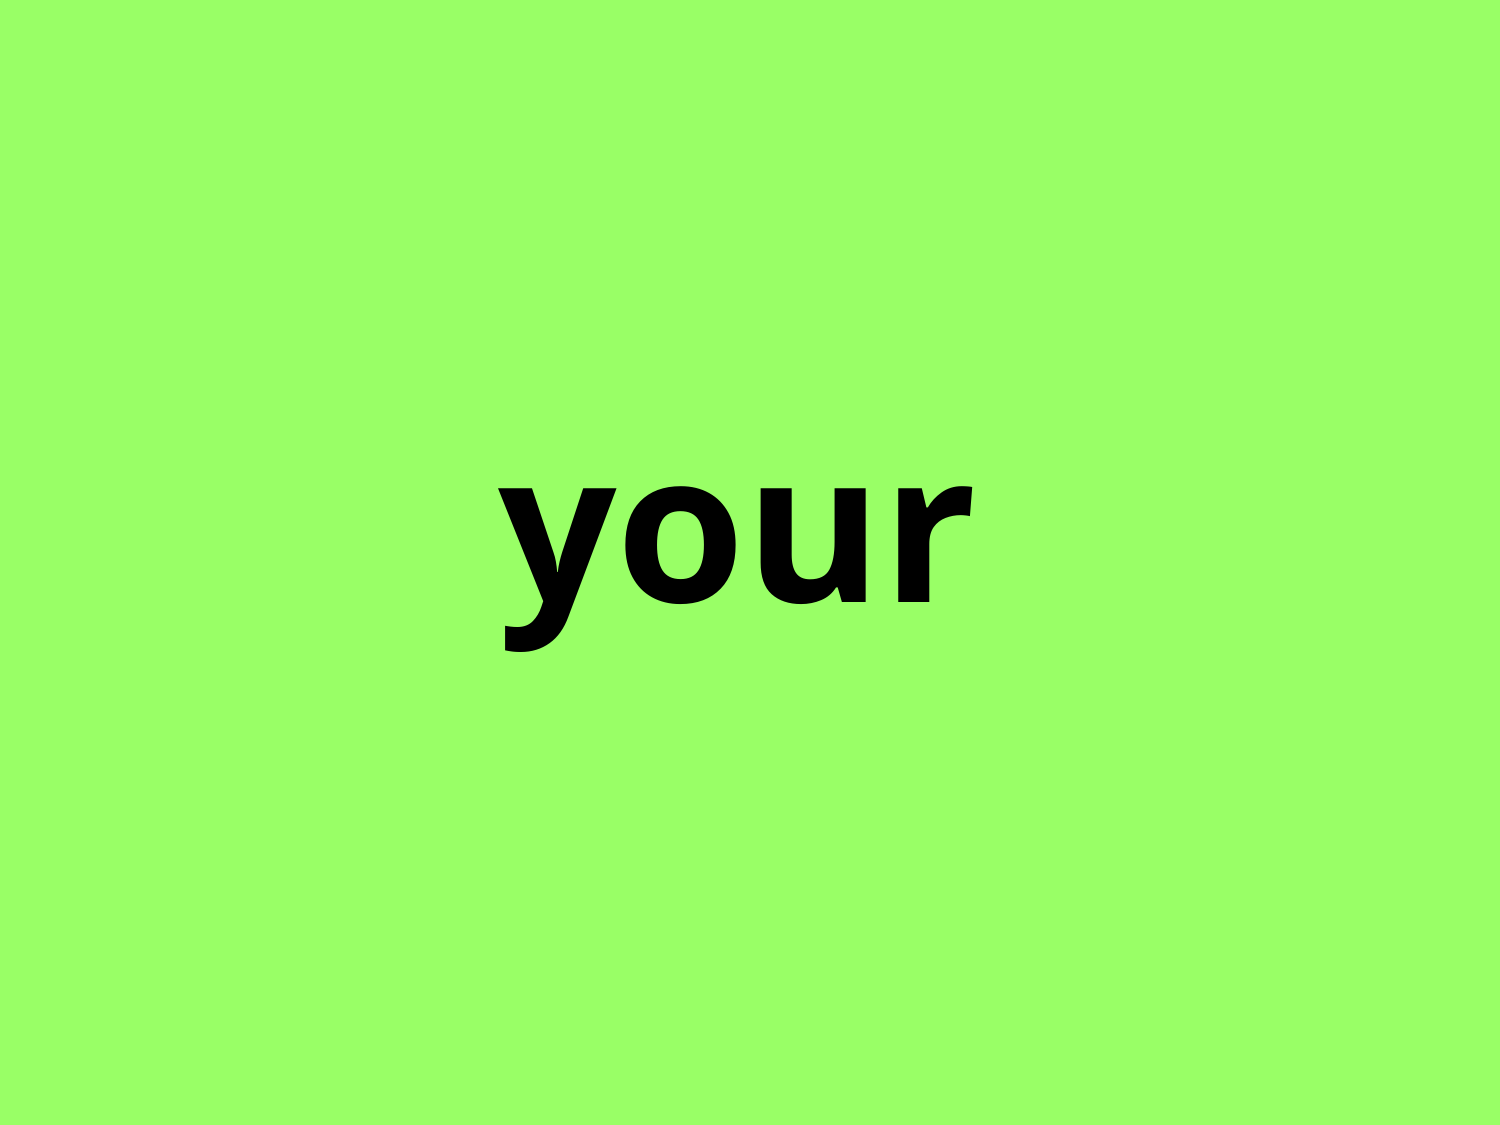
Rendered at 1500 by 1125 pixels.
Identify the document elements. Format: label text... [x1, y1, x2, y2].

title your [99, 424, 1376, 613]
